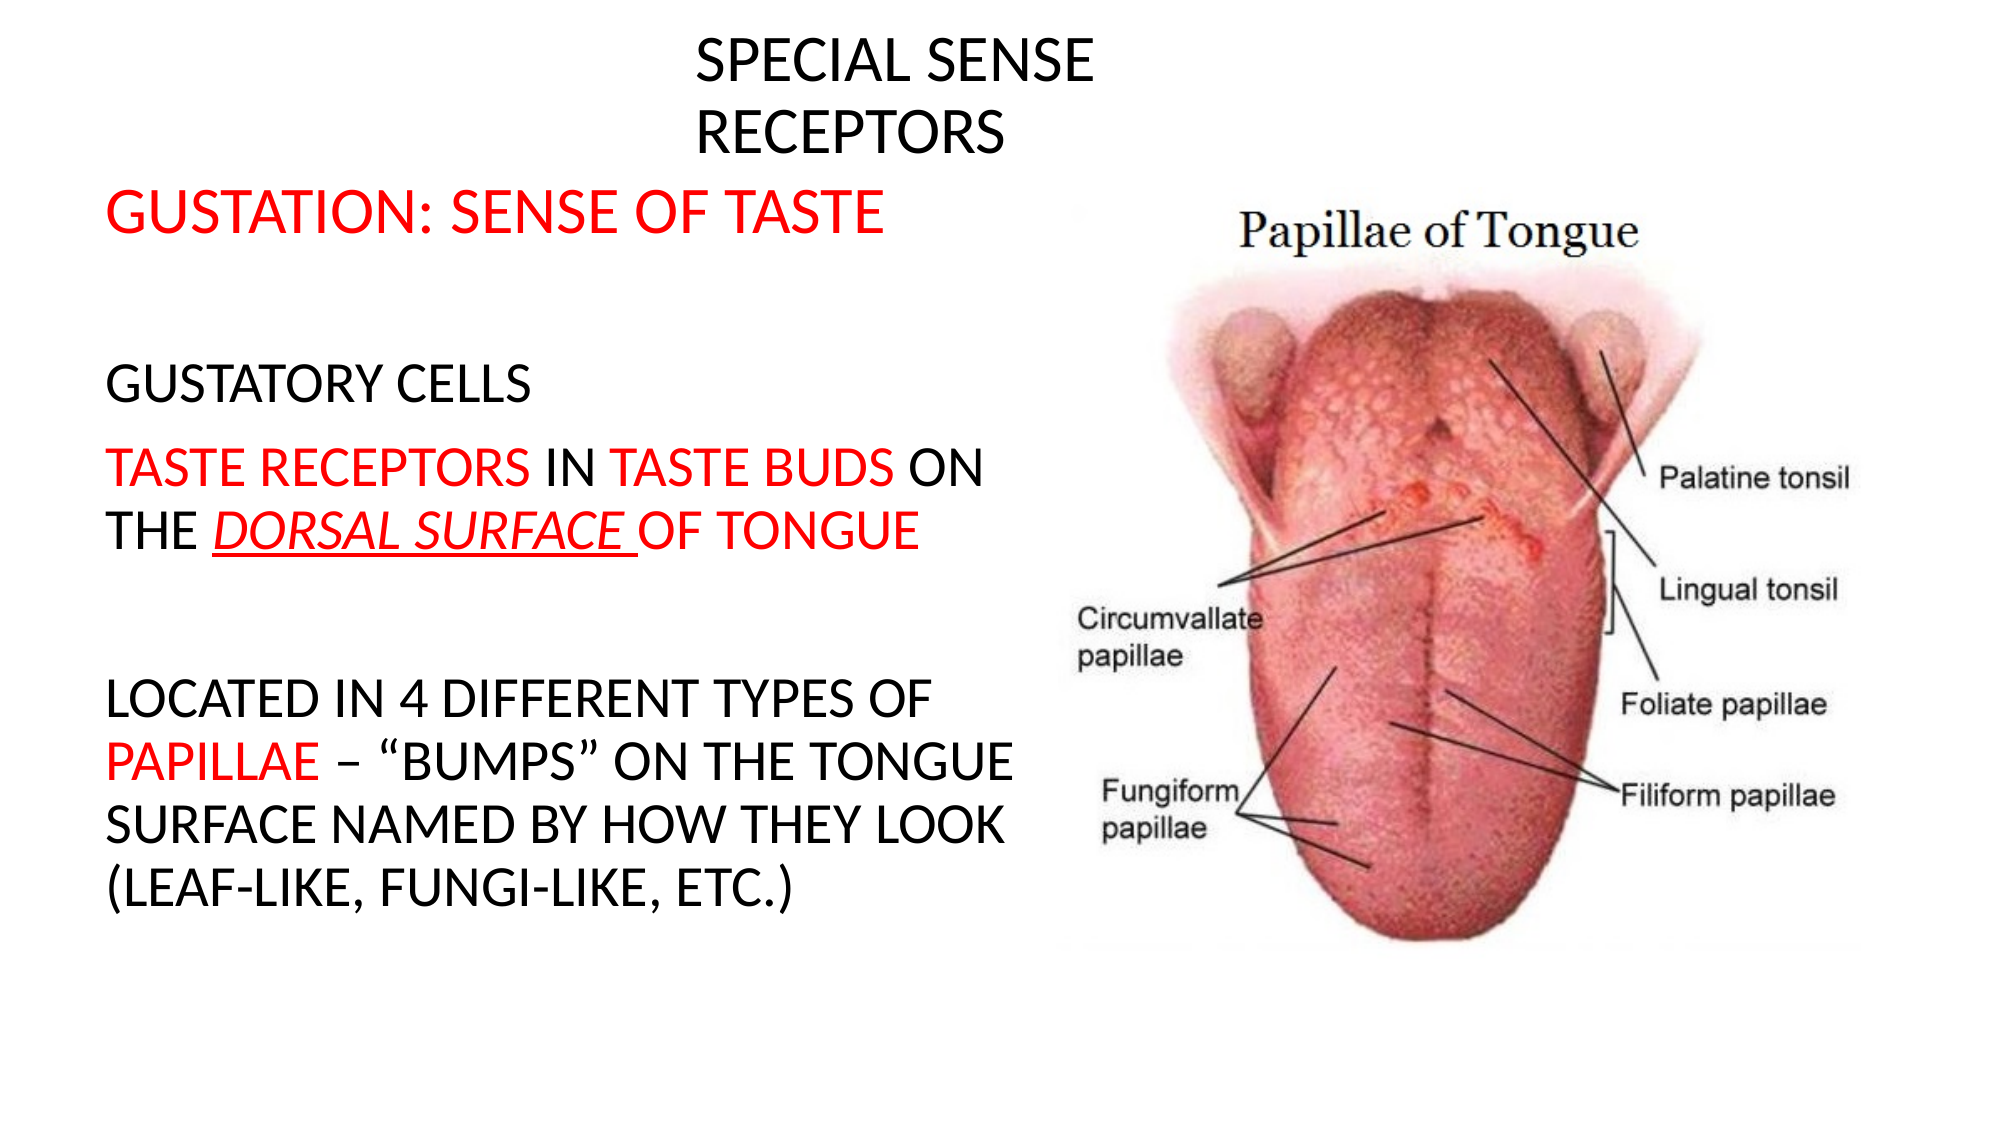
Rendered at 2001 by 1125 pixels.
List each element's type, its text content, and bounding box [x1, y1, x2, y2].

text_box Gustation: Sense of Taste Gustatory Cells taste receptors in taste buds on the dorsal surface of tongue Located in 4 different types of papillae – “bumps” on the tongue surface named by how they look (leaf-like, fungi-like, etc.) [91, 168, 1087, 1082]
text_box Special Sense Receptors [680, 16, 1348, 112]
picture [950, 187, 1956, 959]
